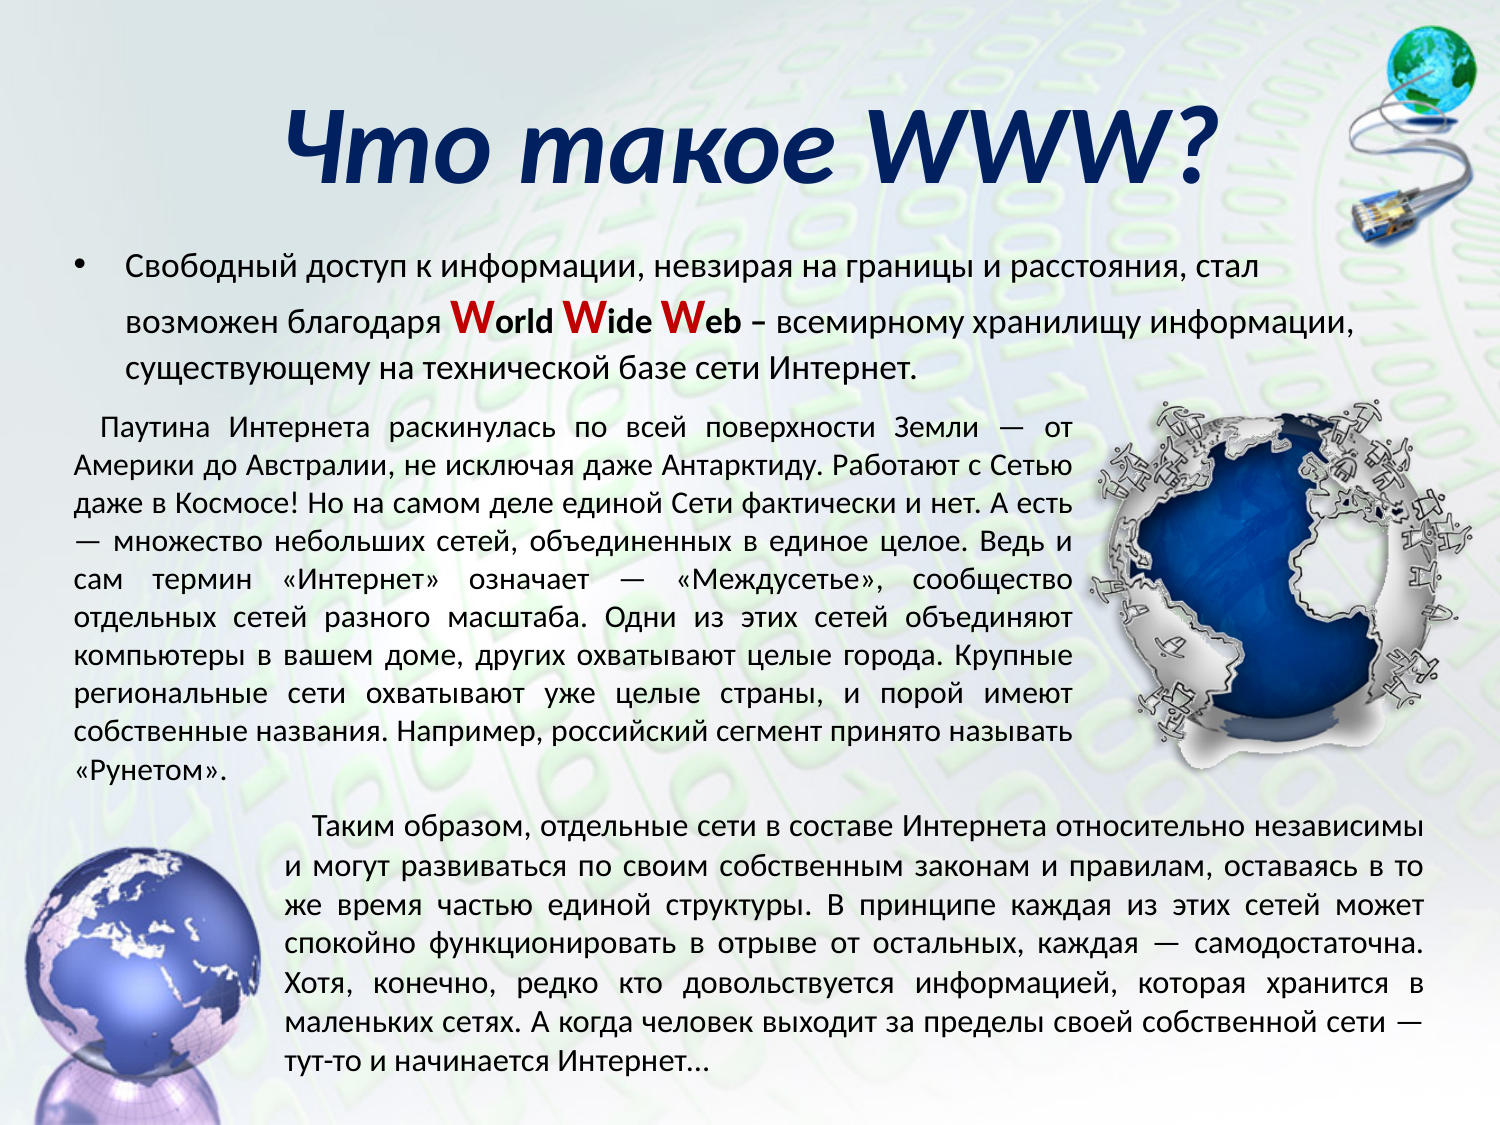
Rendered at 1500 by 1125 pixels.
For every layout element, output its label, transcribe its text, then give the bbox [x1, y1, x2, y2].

picture [0, 0, 1500, 1125]
text_box Таким образом, отдельные сети в составе Интернета относительно независимы и могут развиваться по своим собственным законам и правилам, оставаясь в то же время частью единой структуры. В принципе каждая из этих сетей может спокойно функционировать в отрыве от остальных, каждая — самодостаточна. Хотя, конечно, редко кто довольствуется информацией, которая хранится в маленьких сетях. А когда человек выходит за пределы своей собственной сети — тут-то и начинается Интернет… [269, 796, 1442, 1090]
text_box Паутина Интернета раскинулась по всей поверхности Земли — от Америки до Австралии, не исключая даже Антарктиду. Работают с Сетью даже в Космосе! Но на самом деле единой Сети фактически и нет. А есть — множество небольших сетей, объединенных в единое целое. Ведь и сам термин «Интернет» означает — «Междусетье», сообщество отдельных сетей разного масштаба. Одни из этих сетей объединяют компьютеры в вашем доме, других охватывают целые города. Крупные региональные сети охватывают уже целые страны, и порой имеют собственные названия. Например, российский сегмент принято называть «Рунетом». [58, 398, 1090, 797]
title Что такое WWW? [75, 45, 1425, 233]
list Свободный доступ к информации, невзирая на границы и расстояния, стал возможен благодаря World Wide Web – всемирному хранилищу информации, существующему на технической базе сети Интернет. [58, 234, 1383, 398]
